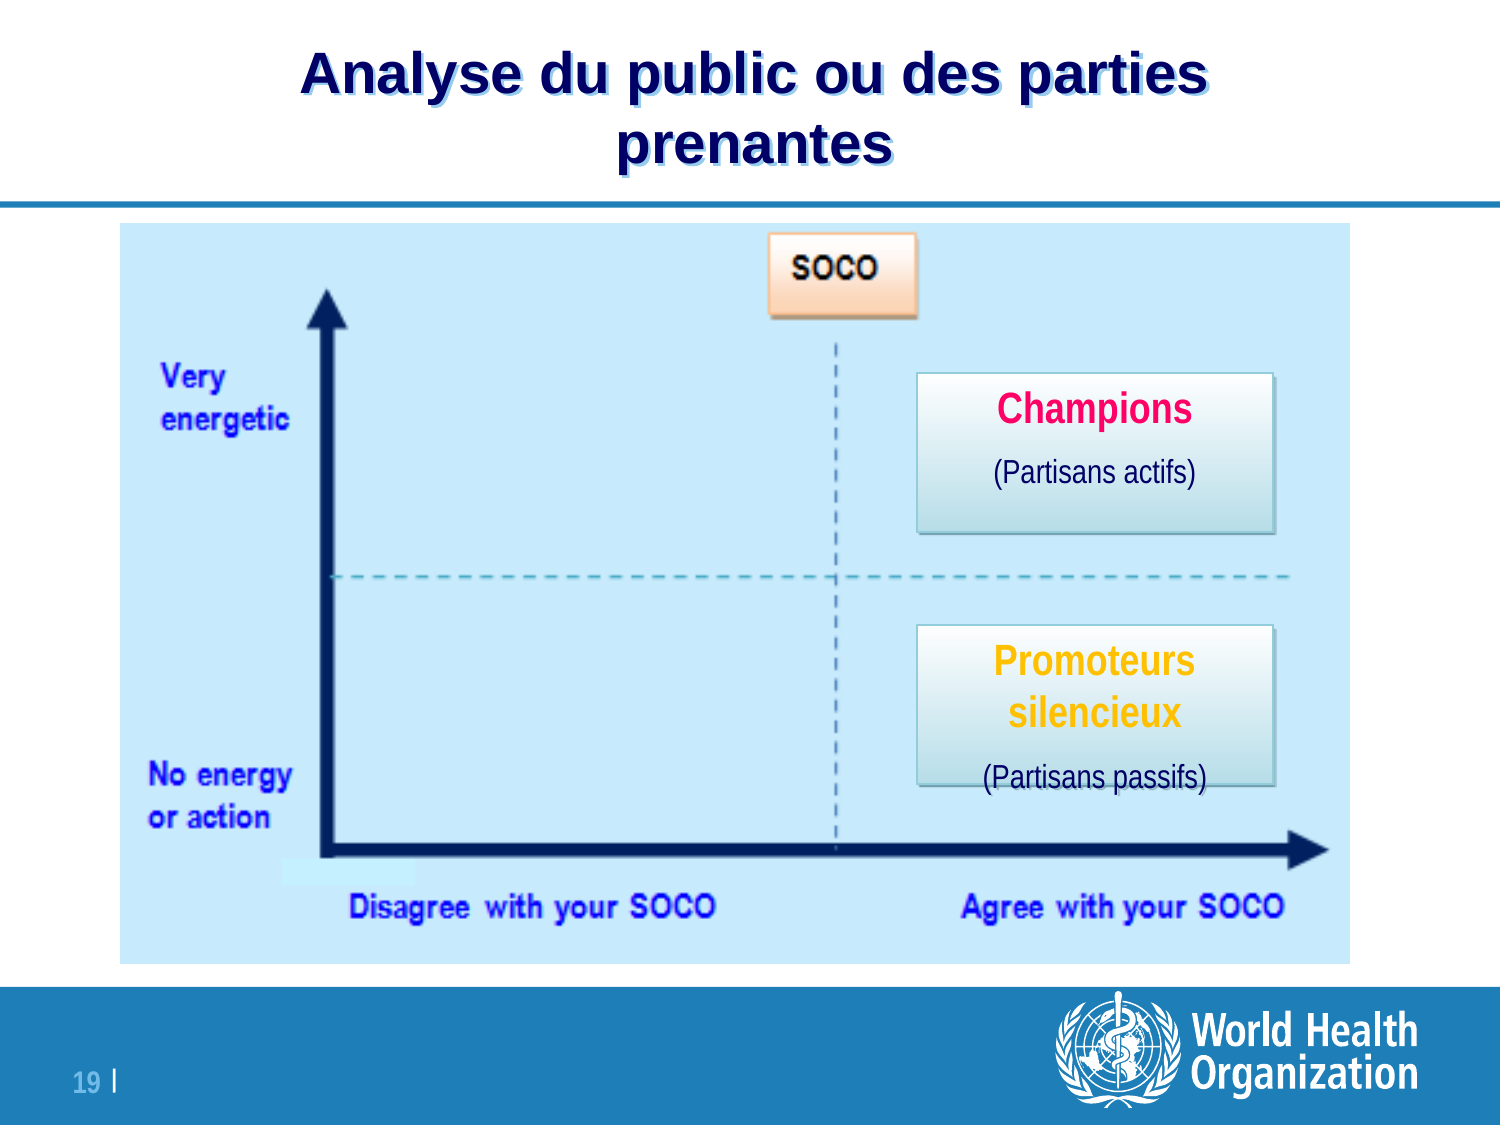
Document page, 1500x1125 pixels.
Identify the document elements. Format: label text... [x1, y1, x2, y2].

picture [120, 223, 1350, 964]
title Analyse du public ou des parties prenantes [227, 63, 1283, 147]
